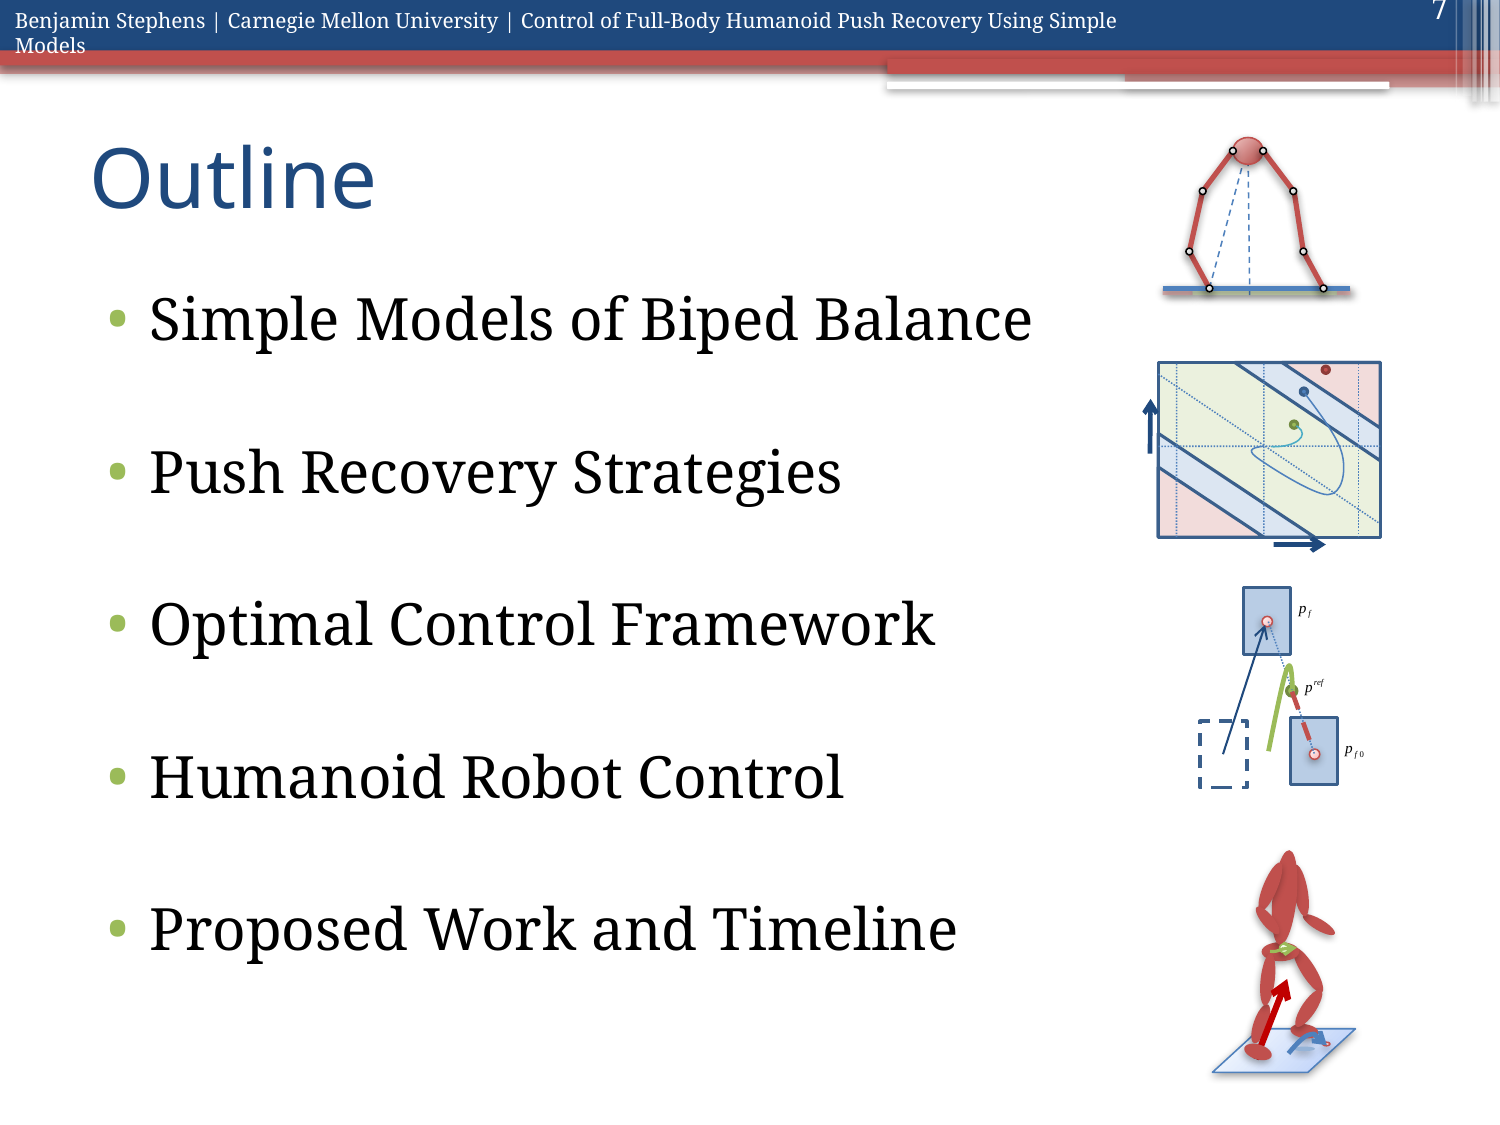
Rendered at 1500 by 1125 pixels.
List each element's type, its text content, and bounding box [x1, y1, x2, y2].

slide_number 7 [1374, 0, 1463, 38]
list Simple Models of Biped Balance Push Recovery Strategies Optimal Control Framework Humanoid Robot Control Proposed Work and Timeline [75, 275, 1425, 1079]
title Outline [75, 87, 1425, 263]
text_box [1199, 587, 1367, 789]
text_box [1162, 137, 1351, 296]
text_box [1212, 849, 1356, 1073]
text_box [1149, 362, 1381, 545]
